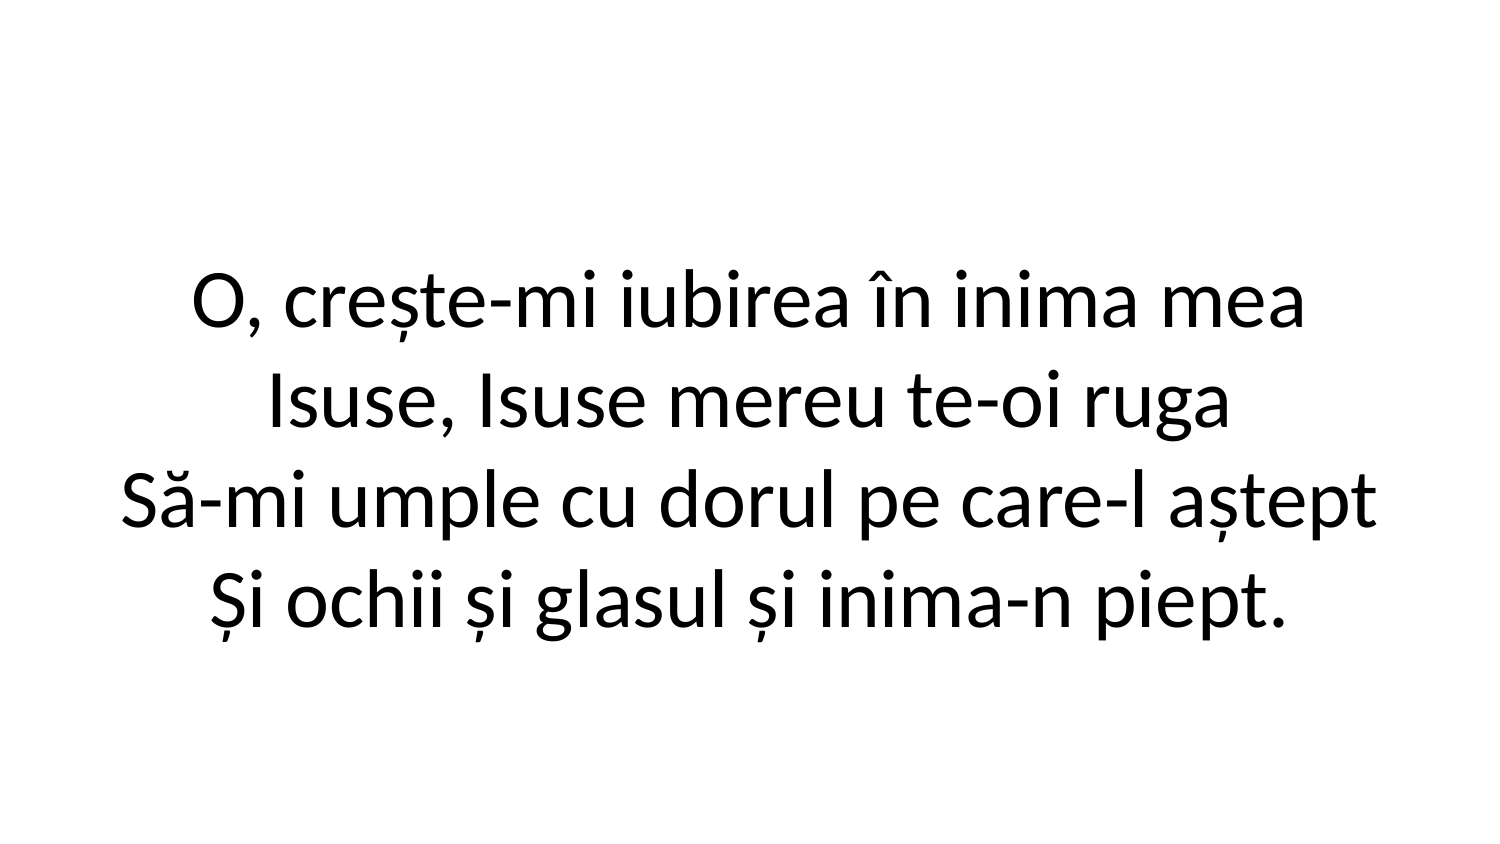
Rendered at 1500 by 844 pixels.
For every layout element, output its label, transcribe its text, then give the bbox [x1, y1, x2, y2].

text_box O, crește-mi iubirea în inima mea Isuse, Isuse mereu te-oi ruga Să-mi umple cu dorul pe care-l aștept Și ochii și glasul și inima-n piept. [105, 192, 1395, 652]
